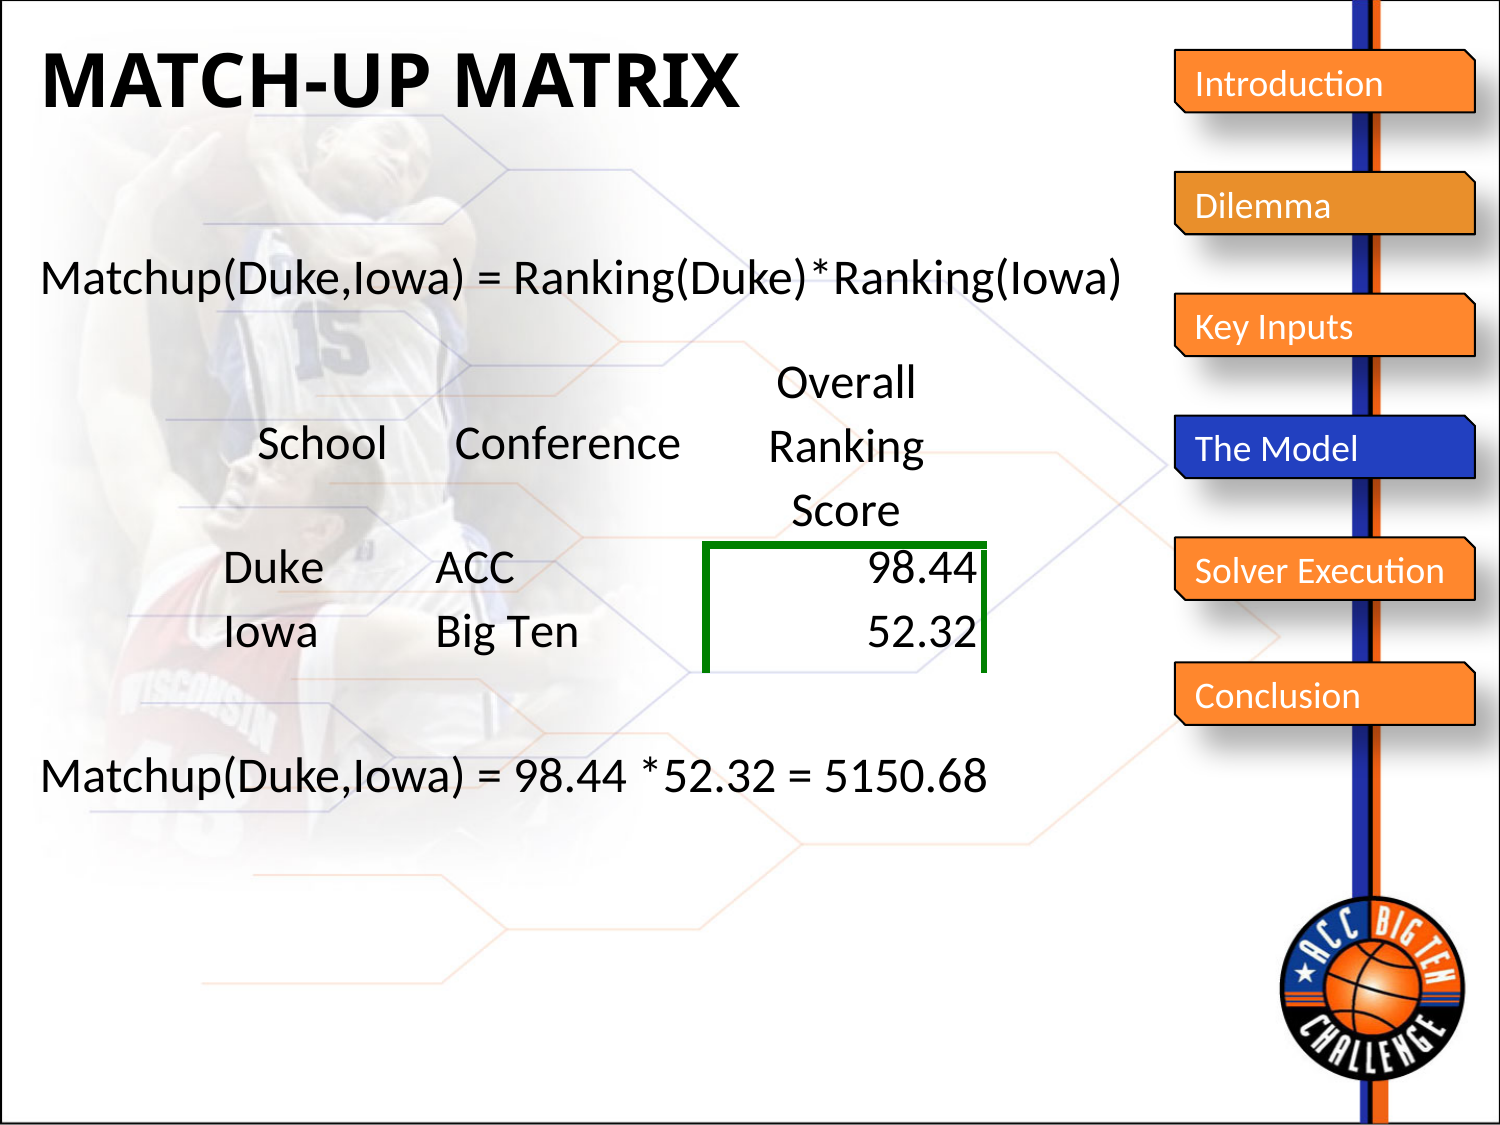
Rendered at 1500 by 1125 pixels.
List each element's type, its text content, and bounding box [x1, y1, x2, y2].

text_box Match-Up matrix [24, 24, 1125, 130]
text_box Matchup(Duke,Iowa) = Ranking(Duke)*Ranking(Iowa) [24, 237, 1150, 413]
text_box Conclusion [1172, 660, 1478, 727]
text_box Matchup(Duke,Iowa) = 98.44 *52.32 = 5150.68 [24, 735, 1150, 871]
text_box Solver Execution [1172, 535, 1478, 603]
text_box Introduction [1172, 47, 1478, 115]
picture [0, 0, 1500, 1125]
text_box Key Inputs [1172, 291, 1478, 359]
text_box The Model [1172, 413, 1478, 481]
text_box Dilemma [1172, 169, 1478, 237]
